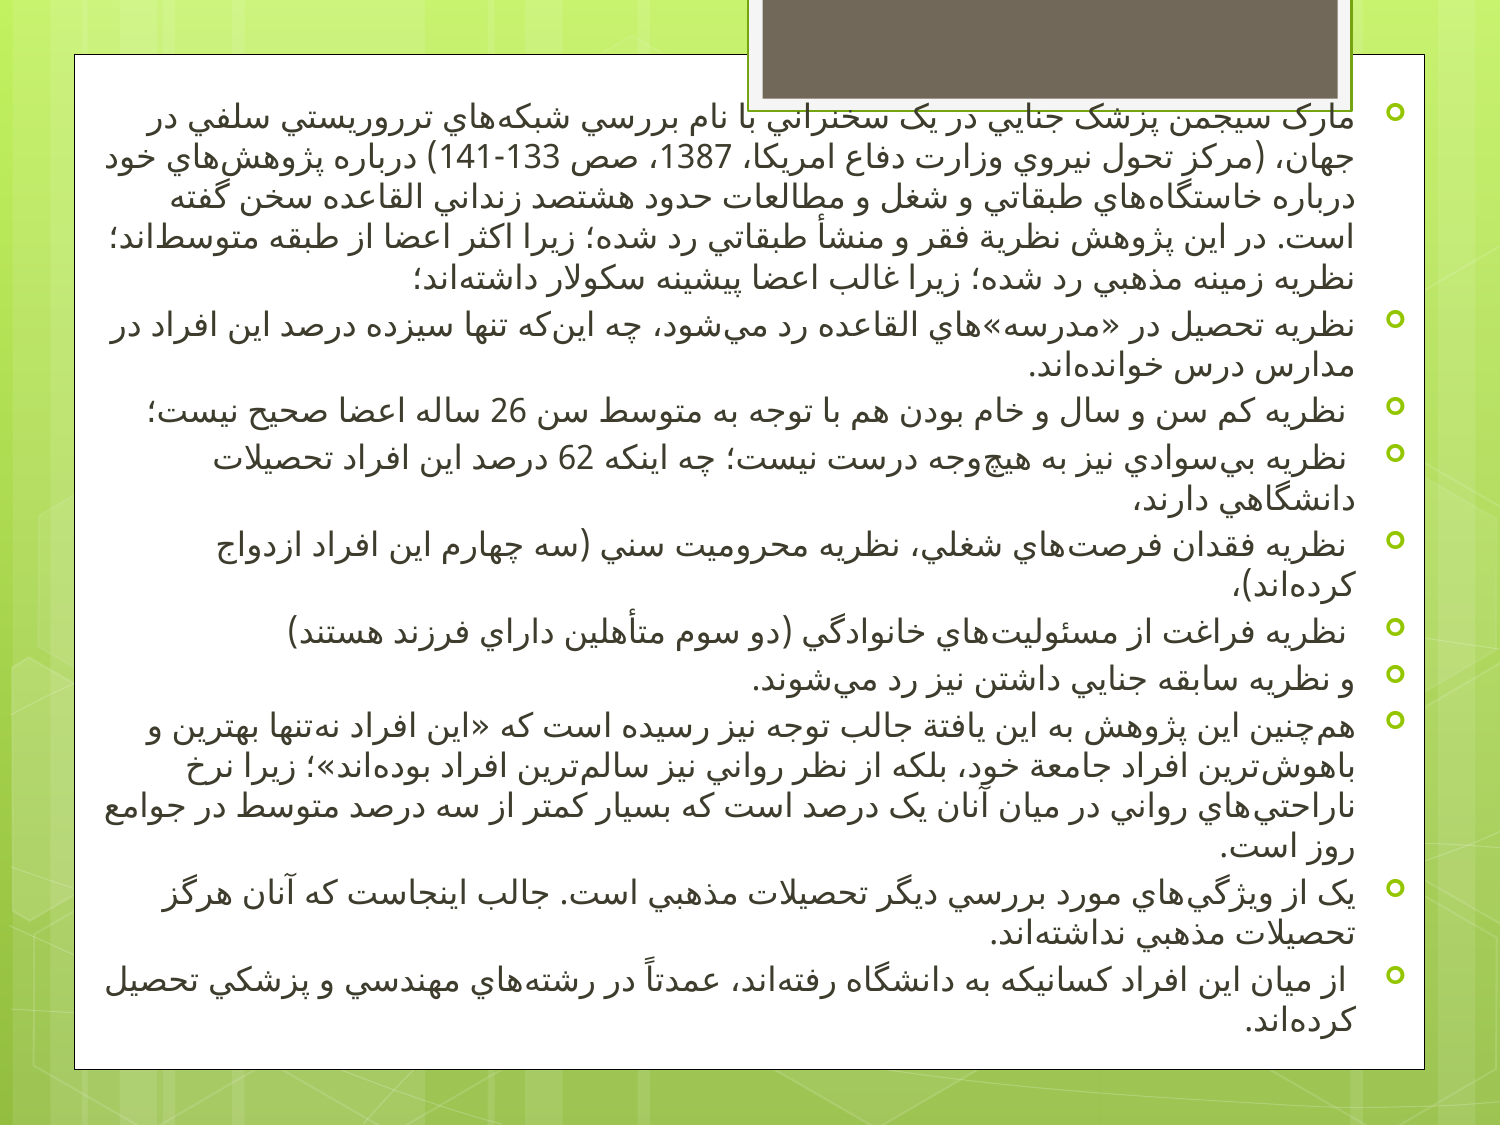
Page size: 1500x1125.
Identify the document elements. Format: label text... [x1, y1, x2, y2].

list مارک سيجمن پزشک جنايي در يک سخنراني با نام بررسي شبکه‌هاي ترروريستي سلفي در جهان، (مرکز تحول نيروي وزارت دفاع امريکا، 1387، صص 133-141) درباره پژوهش‌هاي خود درباره خاستگاه‌هاي طبقاتي و شغل و مطالعات حدود هشتصد زنداني القاعده سخن گفته است. در اين پژوهش نظرية فقر و منشأ طبقاتي رد شده؛ زيرا اکثر اعضا از طبقه متوسط‌اند؛ نظريه زمينه مذهبي رد شده؛ زيرا غالب اعضا پيشينه سکولار داشته‌اند؛ نظريه تحصيل در «مدرسه‌»هاي القاعده رد مي‌شود، چه اين‌که تنها سيزده درصد اين افراد در مدارس درس خوانده‌اند. نظريه کم سن و سال و خام بودن هم با توجه به متوسط سن 26 ساله اعضا صحيح نيست؛ نظريه بي‌سوادي نيز به هيچ‌وجه درست نيست؛ چه اينکه 62 درصد اين افراد تحصيلات دانشگاهي دارند، نظريه فقدان فرصت‌هاي شغلي، نظريه محروميت سني (سه چهارم اين افراد ازدواج کرده‌اند)، نظريه فراغت از مسئوليت‌هاي خانوادگي (دو سوم متأهلين داراي فرزند هستند) و نظريه سابقه جنايي داشتن نيز رد مي‌شوند. هم‌چنين اين پژوهش به اين يافتة جالب توجه نيز رسيده است که «اين افراد نه‌تنها بهترين و باهوش‌ترين افراد جامعة خود، بلکه از نظر رواني نيز سالم‌ترين افراد بوده‌اند»؛ زيرا نرخ ناراحتي‌هاي رواني در ميان آنان يک درصد است که بسيار کمتر از سه درصد متوسط در جوامع روز است. يک از ويژگي‌هاي مورد بررسي ديگر تحصيلات مذهبي است. جالب اينجاست که آنان هرگز تحصيلات مذهبي نداشته‌اند. از ميان اين افراد کسانيکه به دانشگاه رفته‌اند، عمدتاً در رشته‌هاي مهندسي و پزشکي تحصيل کرده‌اند. [75, 87, 1425, 1063]
